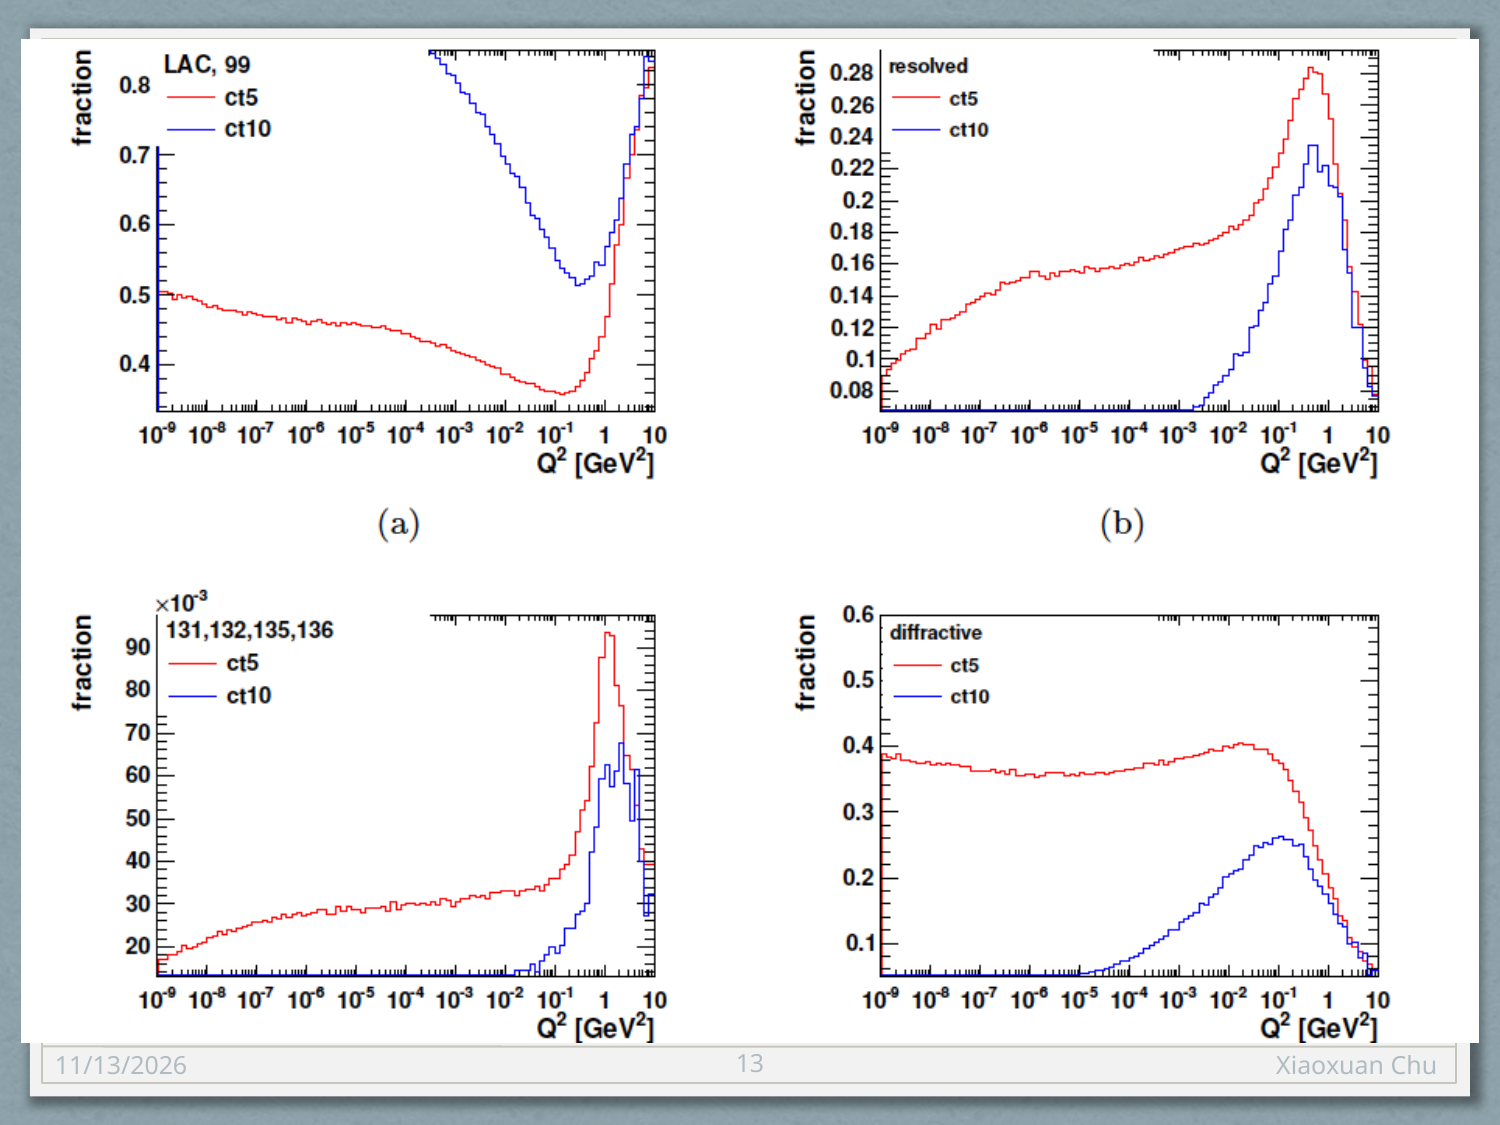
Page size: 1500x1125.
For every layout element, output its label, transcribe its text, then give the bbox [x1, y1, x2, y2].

footer Xiaoxuan Chu [977, 1060, 1453, 1088]
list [0, 38, 1500, 1044]
slide_number 13 [687, 1060, 813, 1088]
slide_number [39, 1060, 390, 1088]
